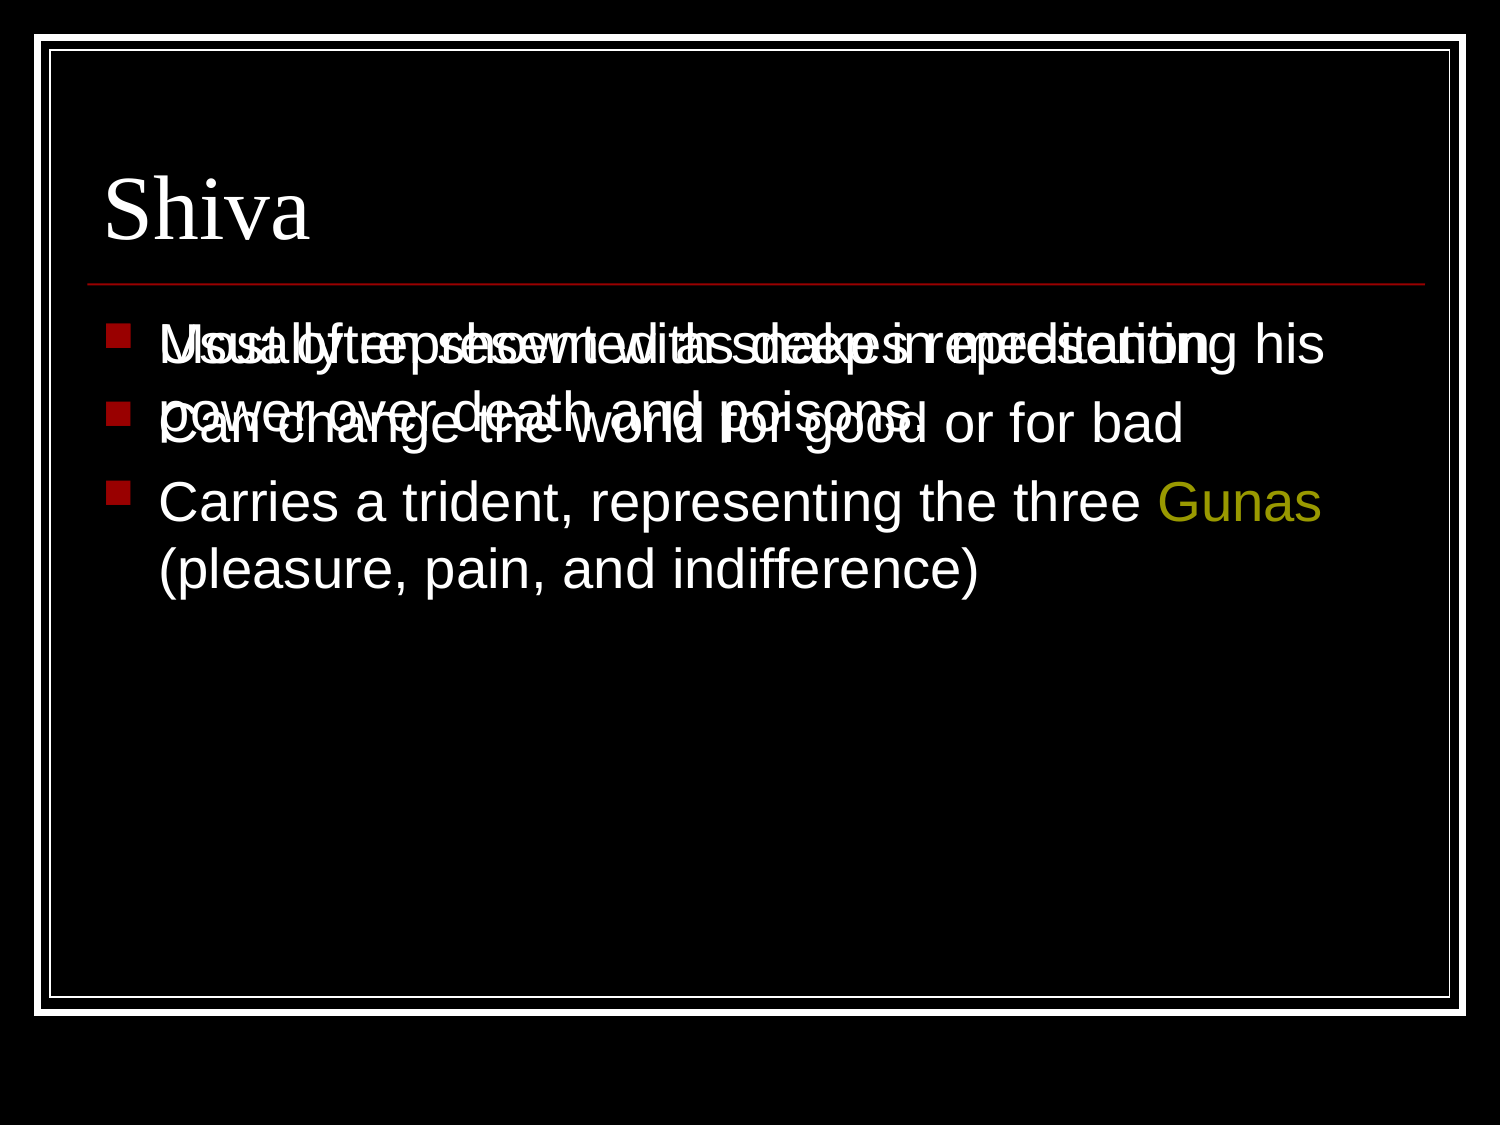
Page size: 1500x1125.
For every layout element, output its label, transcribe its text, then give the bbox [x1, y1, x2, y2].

title Shiva [87, 77, 1426, 266]
list Most often shown with snakes representing his power over death and poisons. [87, 299, 1426, 963]
